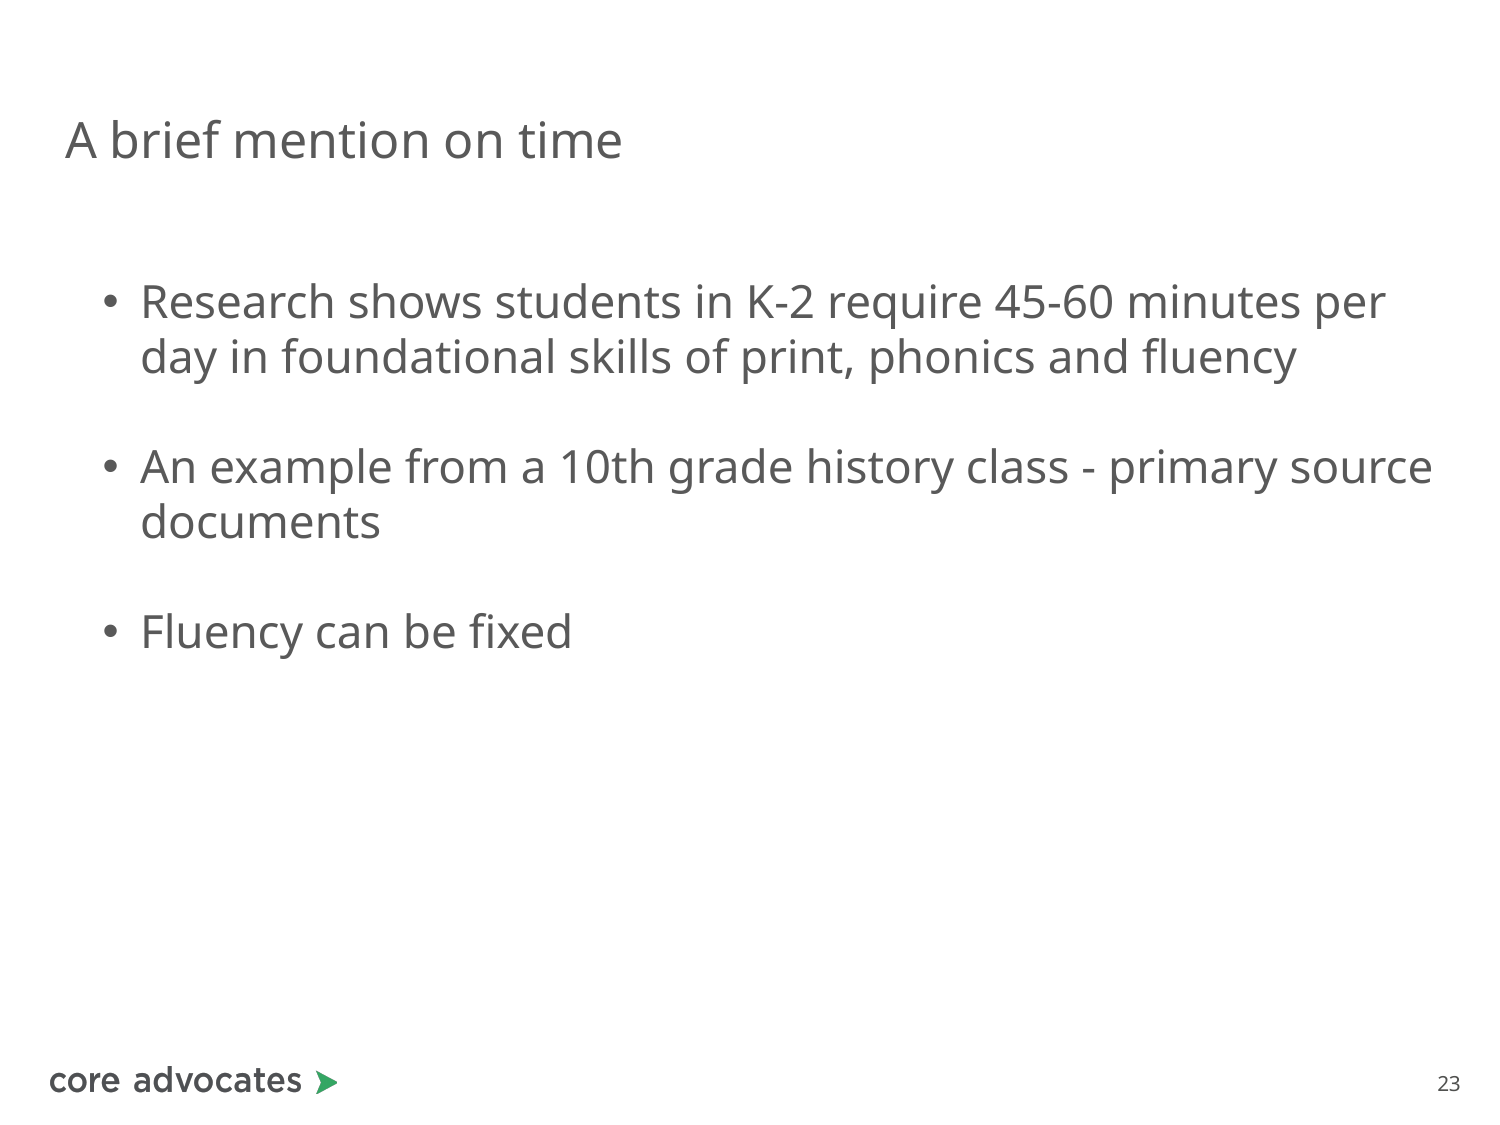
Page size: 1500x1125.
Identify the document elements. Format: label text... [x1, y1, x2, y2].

picture [50, 1066, 337, 1094]
list Research shows students in K-2 require 45-60 minutes per day in foundational skills of print, phonics and fluency An example from a 10th grade history class - primary source documents Fluency can be fixed [50, 257, 1457, 1001]
title A brief mention on time [50, 45, 1457, 233]
